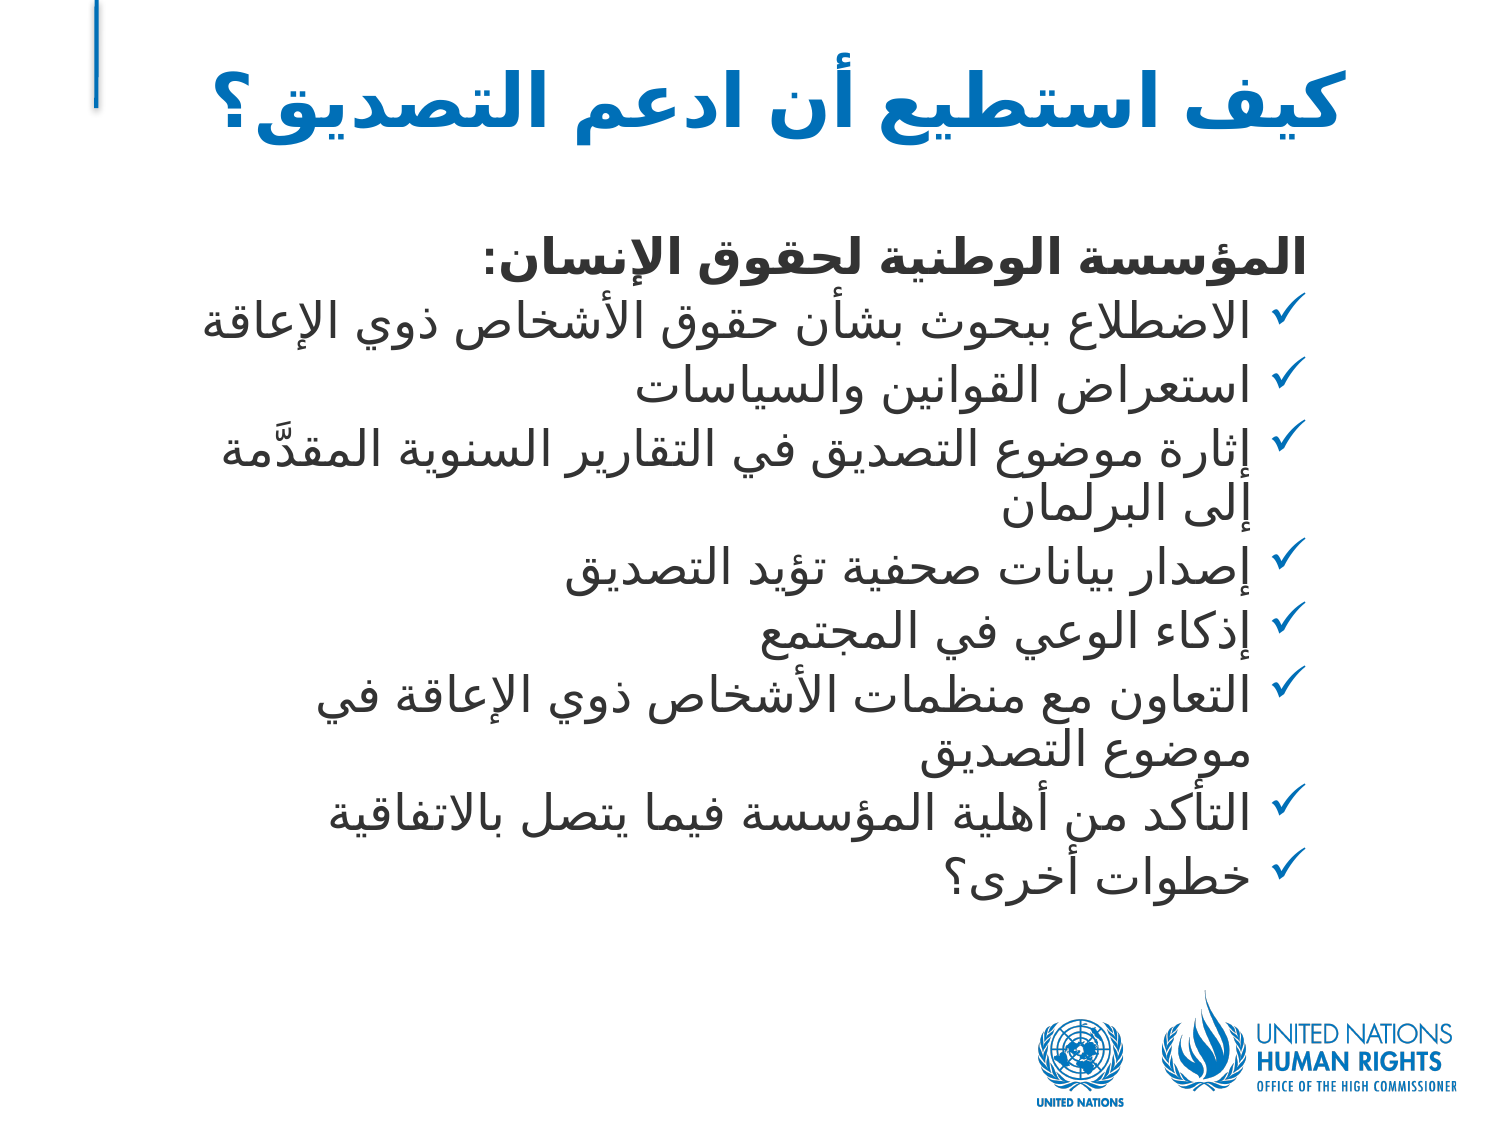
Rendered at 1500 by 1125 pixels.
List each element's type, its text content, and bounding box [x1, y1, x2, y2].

picture [1037, 990, 1457, 1107]
text_box المؤسسة الوطنية لحقوق الإنسان: الاضطلاع ببحوث بشأن حقوق الأشخاص ذوي الإعاقة استعراض القوانين والسياسات إثارة موضوع التصديق في التقارير السنوية المقدَّمة إلى البرلمان إصدار بيانات صحفية تؤيد التصديق إذكاء الوعي في المجتمع التعاون مع منظمات الأشخاص ذوي الإعاقة في موضوع التصديق التأكد من أهلية المؤسسة فيما يتصل بالاتفاقية خطوات أخرى؟ [166, 223, 1325, 939]
title كيف استطيع أن ادعم التصديق؟ [121, 45, 1437, 224]
